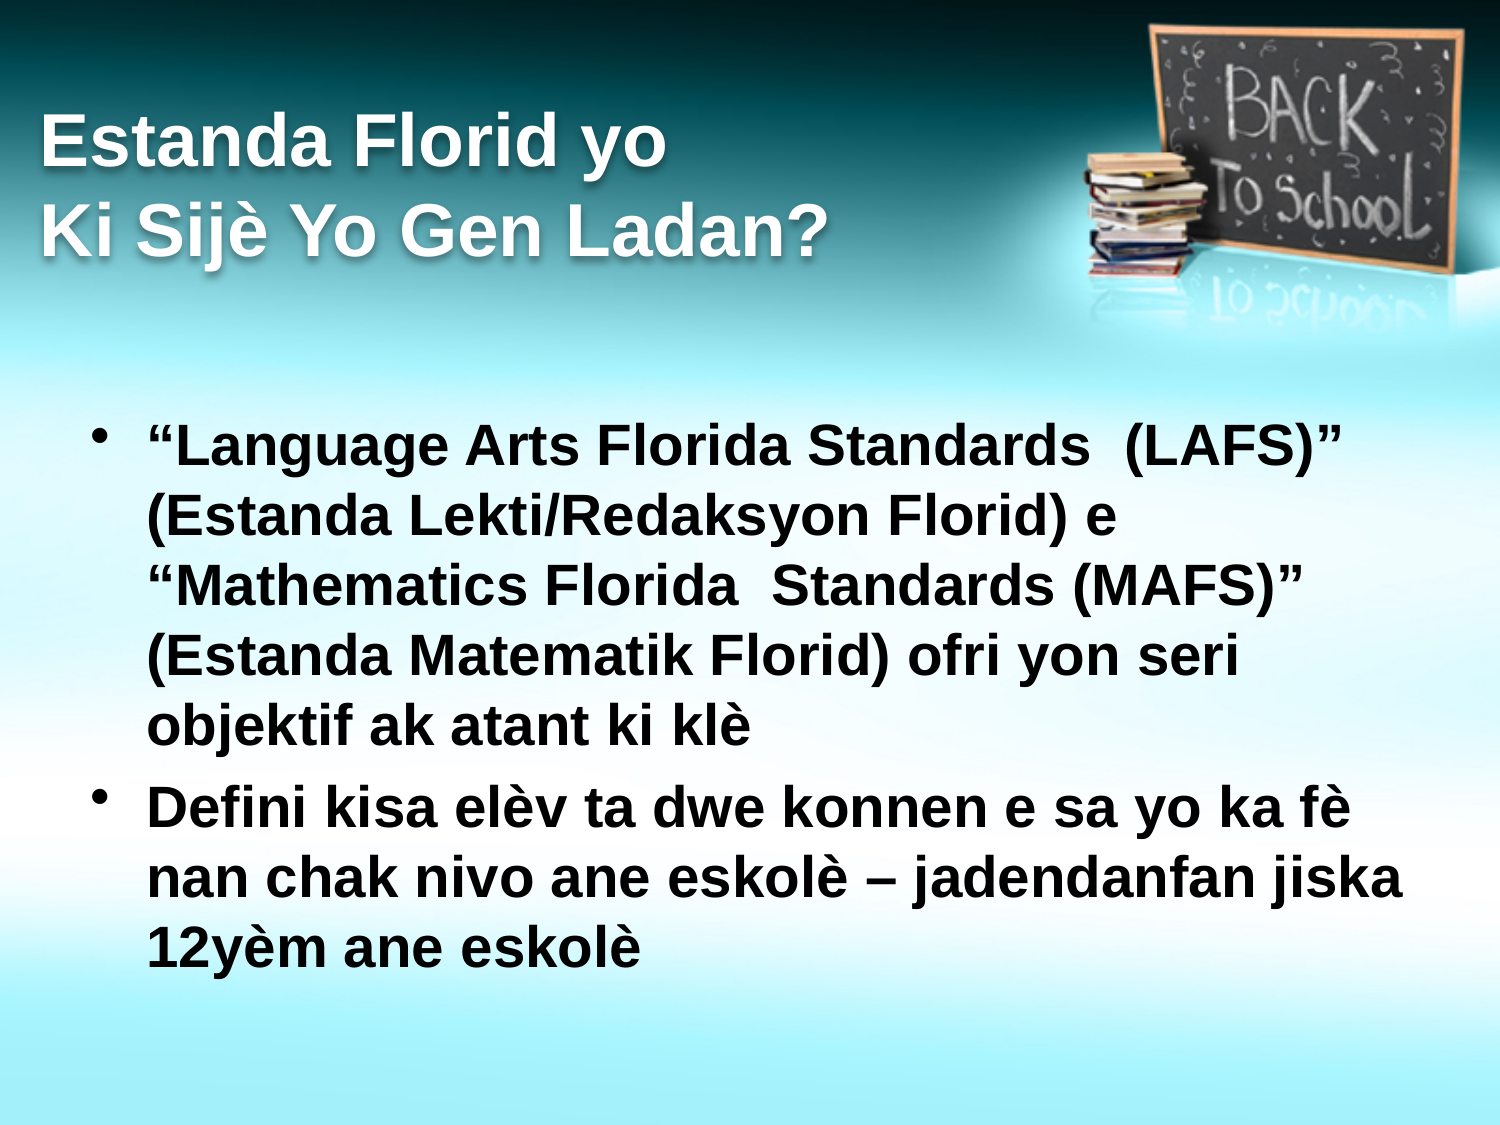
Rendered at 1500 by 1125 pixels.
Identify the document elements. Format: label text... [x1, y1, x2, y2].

list “Language Arts Florida Standards (LAFS)” (Estanda Lekti/Redaksyon Florid) e “Mathematics Florida Standards (MAFS)” (Estanda Matematik Florid) ofri yon seri objektif ak atant ki klè Defini kisa elèv ta dwe konnen e sa yo ka fè nan chak nivo ane eskolè – jadendanfan jiska 12yèm ane eskolè [75, 399, 1425, 1063]
title Estanda Florid yo Ki Sijè Yo Gen Ladan? [24, 75, 1188, 288]
picture [0, 0, 1500, 1125]
